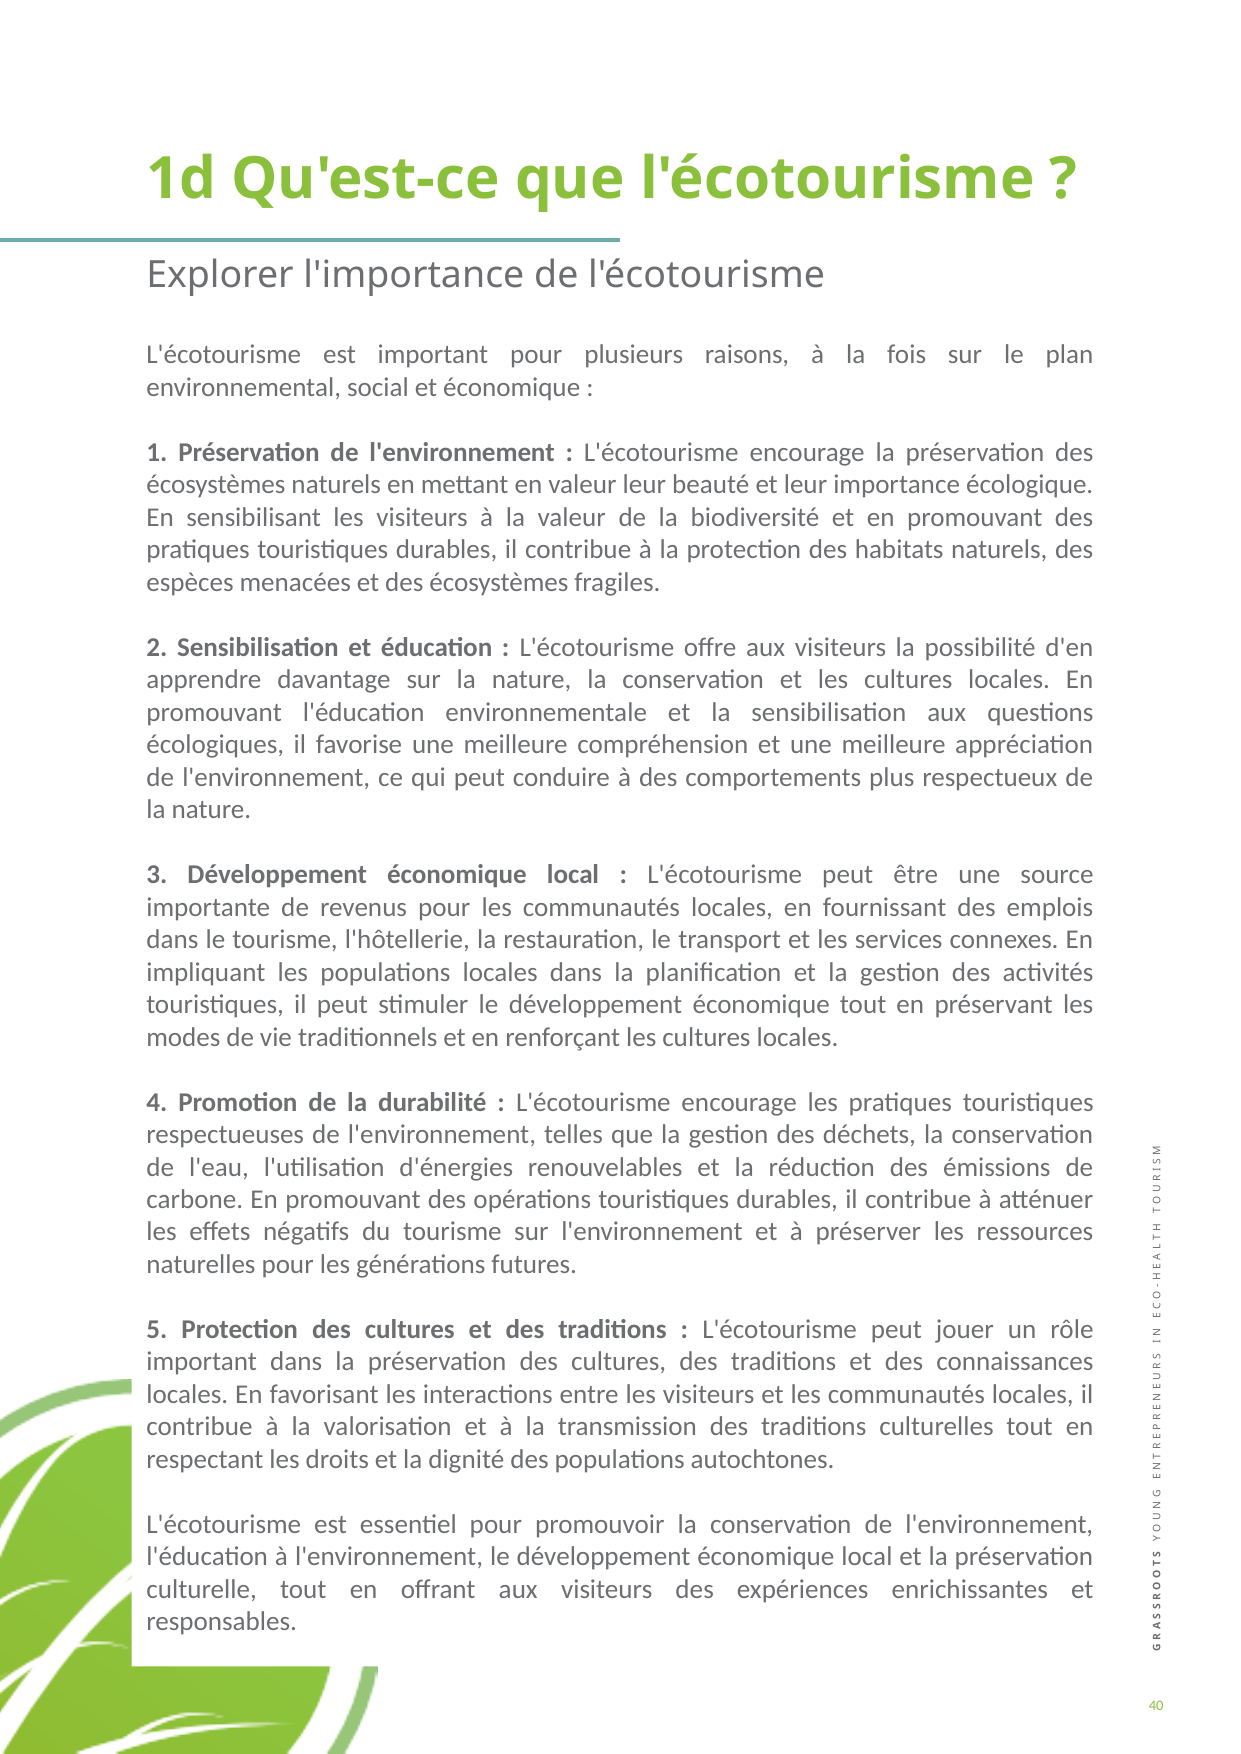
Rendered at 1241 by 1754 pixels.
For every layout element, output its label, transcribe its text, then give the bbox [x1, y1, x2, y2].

list L'écotourisme est important pour plusieurs raisons, à la fois sur le plan environnemental, social et économique : 1. Préservation de l'environnement : L'écotourisme encourage la préservation des écosystèmes naturels en mettant en valeur leur beauté et leur importance écologique. En sensibilisant les visiteurs à la valeur de la biodiversité et en promouvant des pratiques touristiques durables, il contribue à la protection des habitats naturels, des espèces menacées et des écosystèmes fragiles. 2. Sensibilisation et éducation : L'écotourisme offre aux visiteurs la possibilité d'en apprendre davantage sur la nature, la conservation et les cultures locales. En promouvant l'éducation environnementale et la sensibilisation aux questions écologiques, il favorise une meilleure compréhension et une meilleure appréciation de l'environnement, ce qui peut conduire à des comportements plus respectueux de la nature. 3. Développement économique local : L'écotourisme peut être une source importante de revenus pour les communautés locales, en fournissant des emplois dans le tourisme, l'hôtellerie, la restauration, le transport et les services connexes. En impliquant les populations locales dans la planification et la gestion des activités touristiques, il peut stimuler le développement économique tout en préservant les modes de vie traditionnels et en renforçant les cultures locales. 4. Promotion de la durabilité : L'écotourisme encourage les pratiques touristiques respectueuses de l'environnement, telles que la gestion des déchets, la conservation de l'eau, l'utilisation d'énergies renouvelables et la réduction des émissions de carbone. En promouvant des opérations touristiques durables, il contribue à atténuer les effets négatifs du tourisme sur l'environnement et à préserver les ressources naturelles pour les générations futures. 5. Protection des cultures et des traditions : L'écotourisme peut jouer un rôle important dans la préservation des cultures, des traditions et des connaissances locales. En favorisant les interactions entre les visiteurs et les communautés locales, il contribue à la valorisation et à la transmission des traditions culturelles tout en respectant les droits et la dignité des populations autochtones. L'écotourisme est essentiel pour promouvoir la conservation de l'environnement, l'éducation à l'environnement, le développement économique local et la préservation culturelle, tout en offrant aux visiteurs des expériences enrichissantes et responsables. [131, 371, 1109, 1667]
slide_number 40 [1125, 1666, 1187, 1743]
list 1d Qu'est-ce que l'écotourisme ? [131, 132, 1109, 242]
list Explorer l'importance de l'écotourisme [131, 242, 1109, 371]
